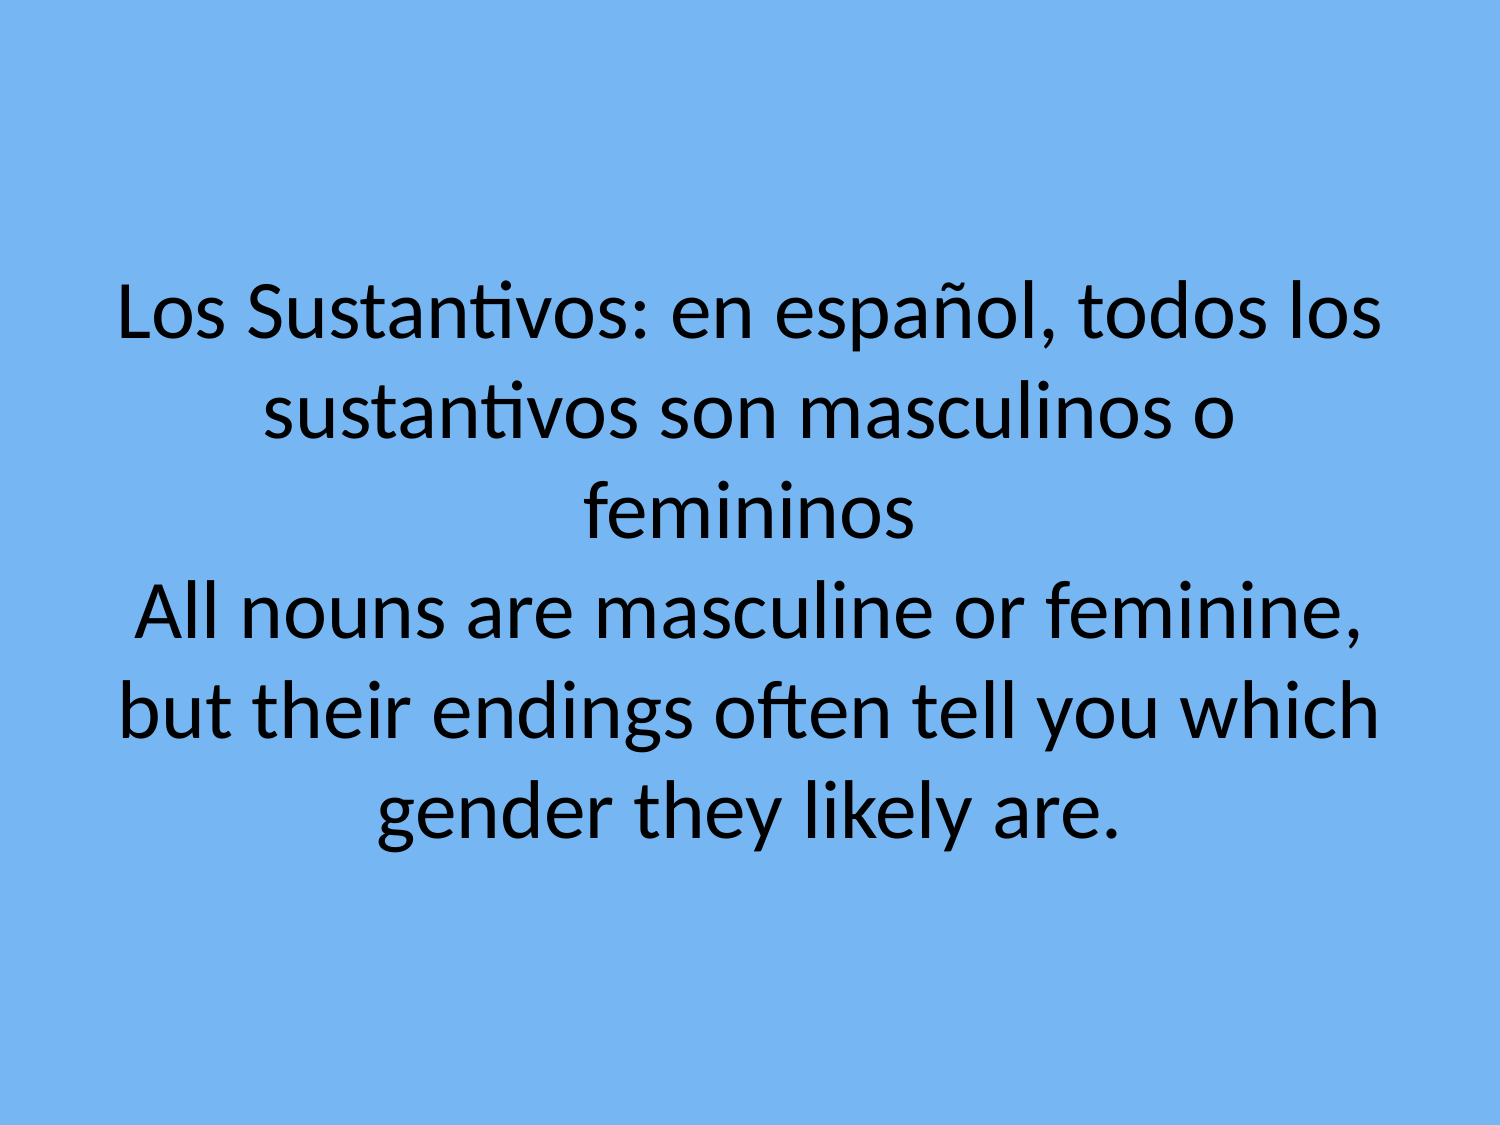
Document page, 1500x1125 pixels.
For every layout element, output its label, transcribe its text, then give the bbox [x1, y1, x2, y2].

title Los Sustantivos: en español, todos los sustantivos son masculinos o femininos All nouns are masculine or feminine, but their endings often tell you which gender they likely are. [75, 45, 1425, 1125]
